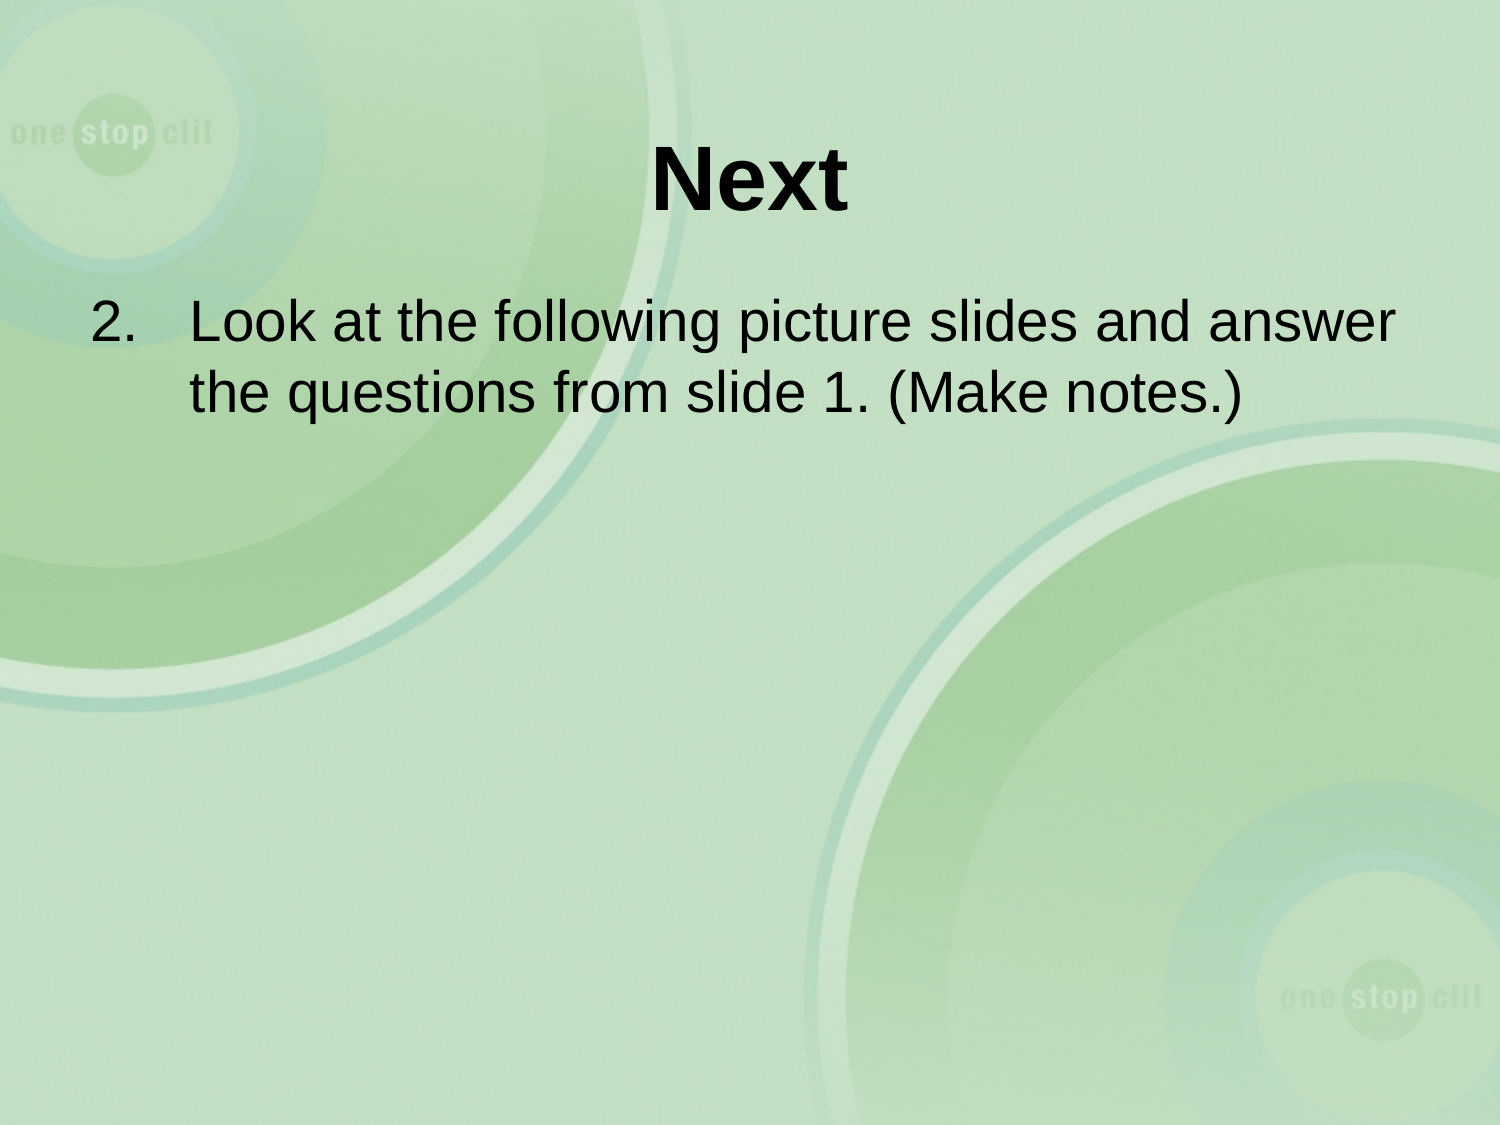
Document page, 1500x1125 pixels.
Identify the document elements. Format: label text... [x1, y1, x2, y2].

list 2. Look at the following picture slides and answer the questions from slide 1. (Make notes.) [75, 267, 1425, 1010]
title Next [75, 79, 1425, 267]
picture [0, 0, 1500, 1125]
